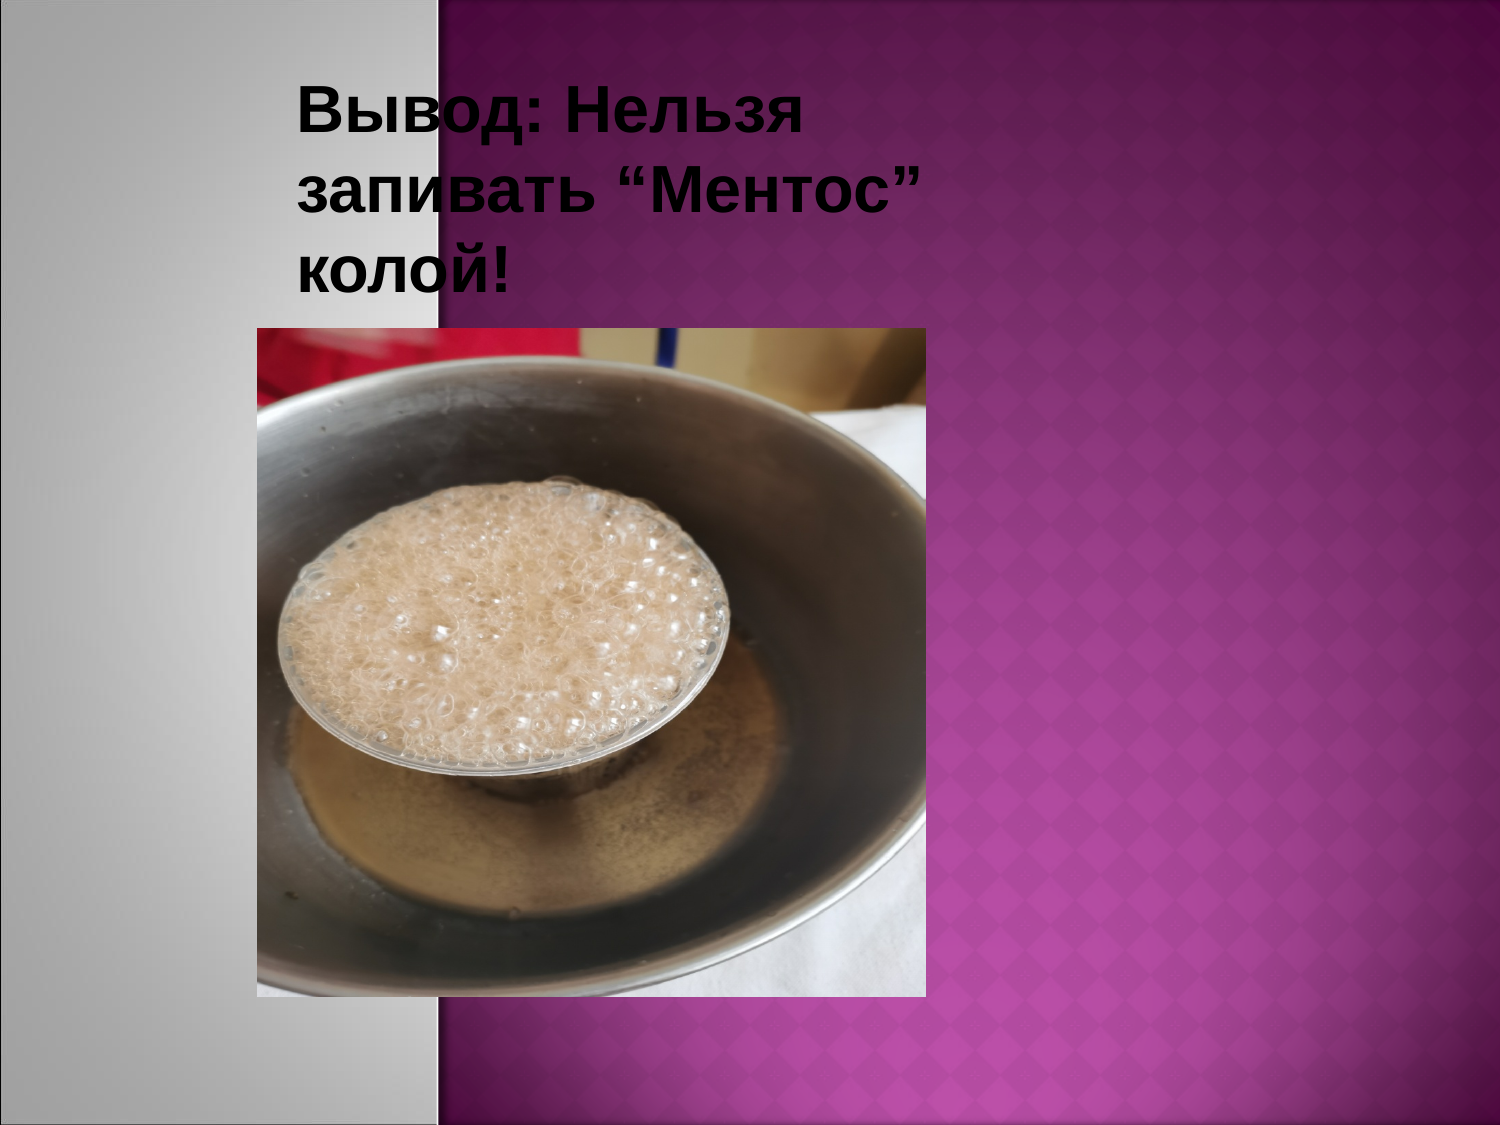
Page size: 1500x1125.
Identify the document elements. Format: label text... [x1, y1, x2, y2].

text_box Вывод: Нельзя запивать “Ментос” колой! [281, 58, 1032, 314]
picture [0, 0, 1500, 1125]
